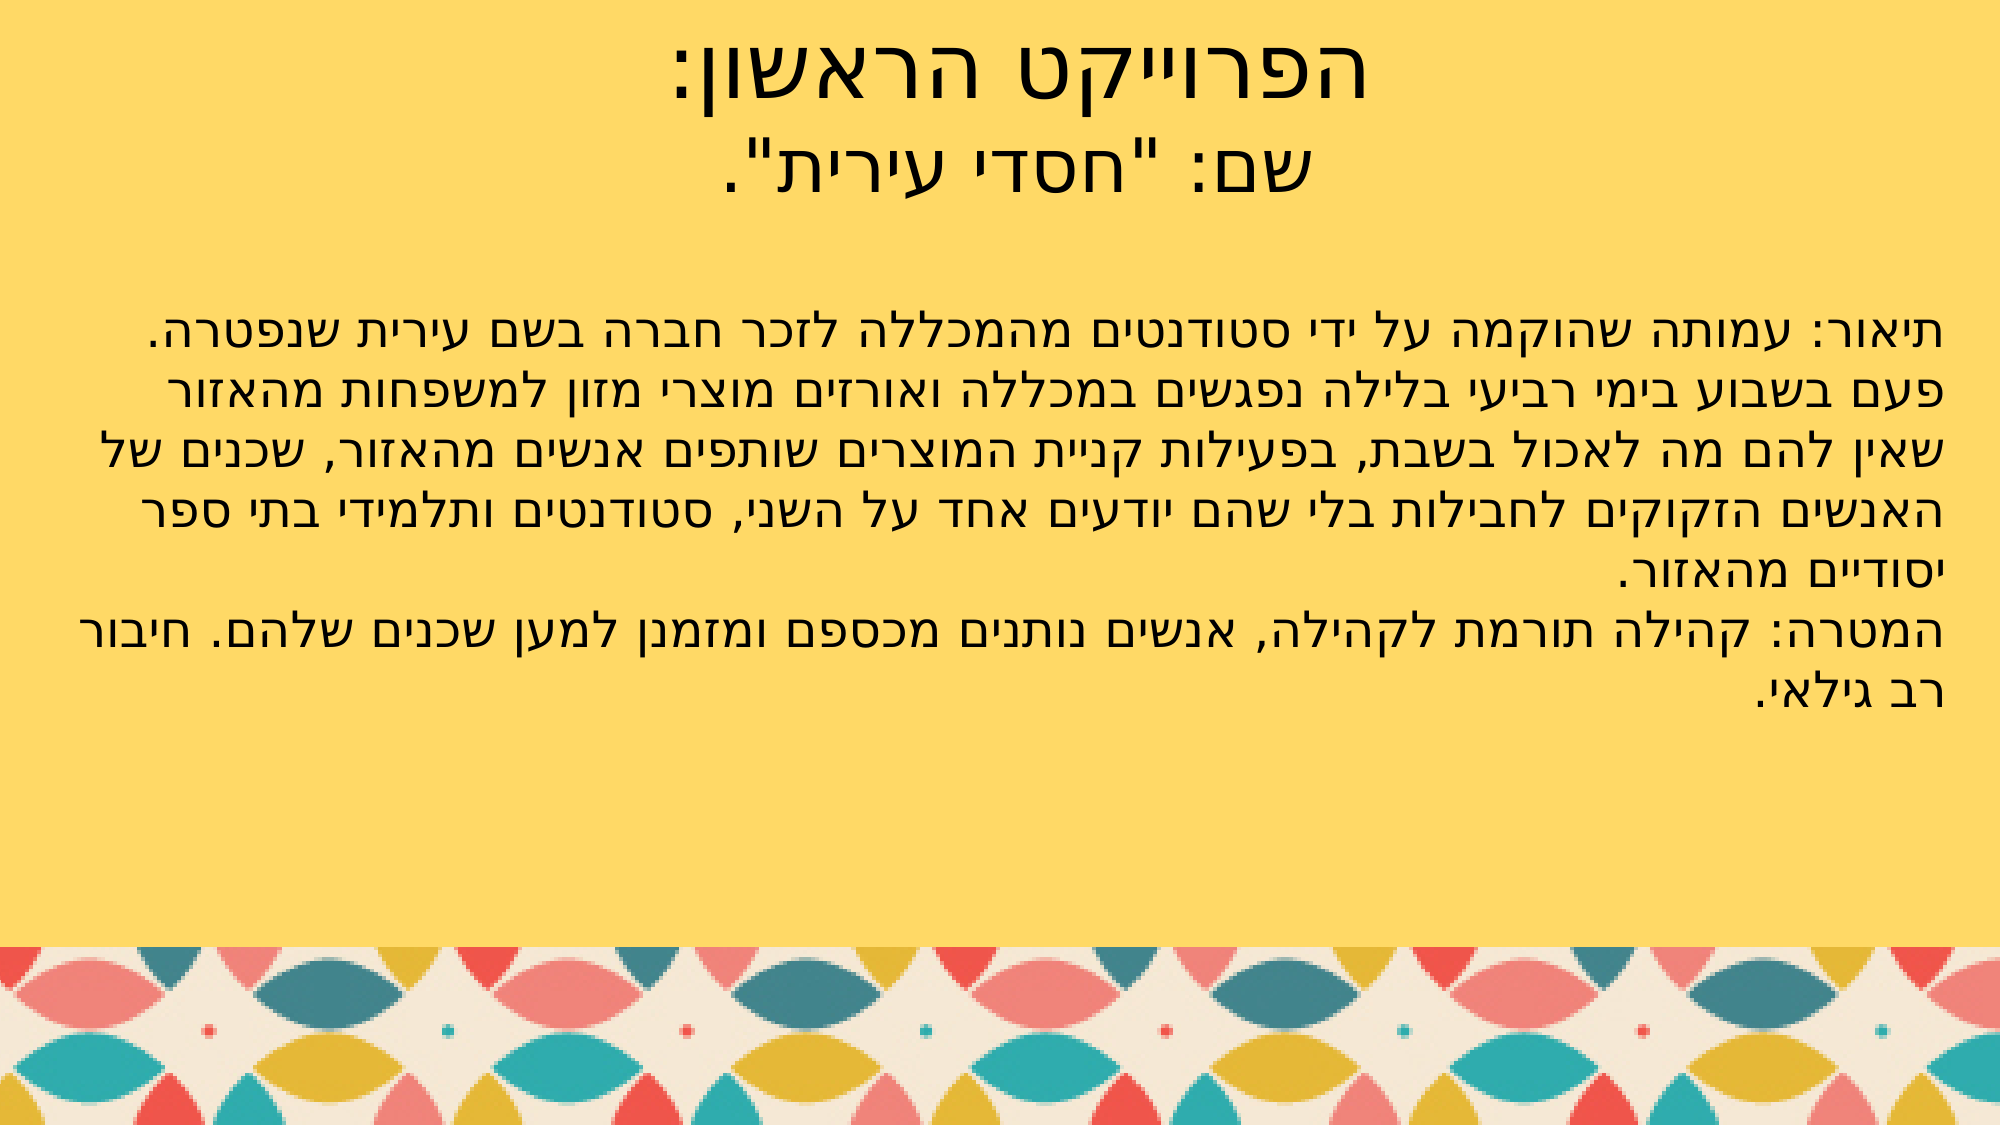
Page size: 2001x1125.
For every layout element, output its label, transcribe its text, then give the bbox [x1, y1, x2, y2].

text_box הפרוייקט הראשון: שם: "חסדי עירית". תיאור: עמותה שהוקמה על ידי סטודנטים מהמכללה לזכר חברה בשם עירית שנפטרה. פעם בשבוע בימי רביעי בלילה נפגשים במכללה ואורזים מוצרי מזון למשפחות מהאזור שאין להם מה לאכול בשבת, בפעילות קניית המוצרים שותפים אנשים מהאזור, שכנים של האנשים הזקוקים לחבילות בלי שהם יודעים אחד על השני, סטודנטים ותלמידי בתי ספר יסודיים מהאזור. המטרה: קהילה תורמת לקהילה, אנשים נותנים מכספם ומזמנן למען שכנים שלהם. חיבור רב גילאי. [49, 0, 1962, 785]
picture [0, 947, 2000, 1125]
